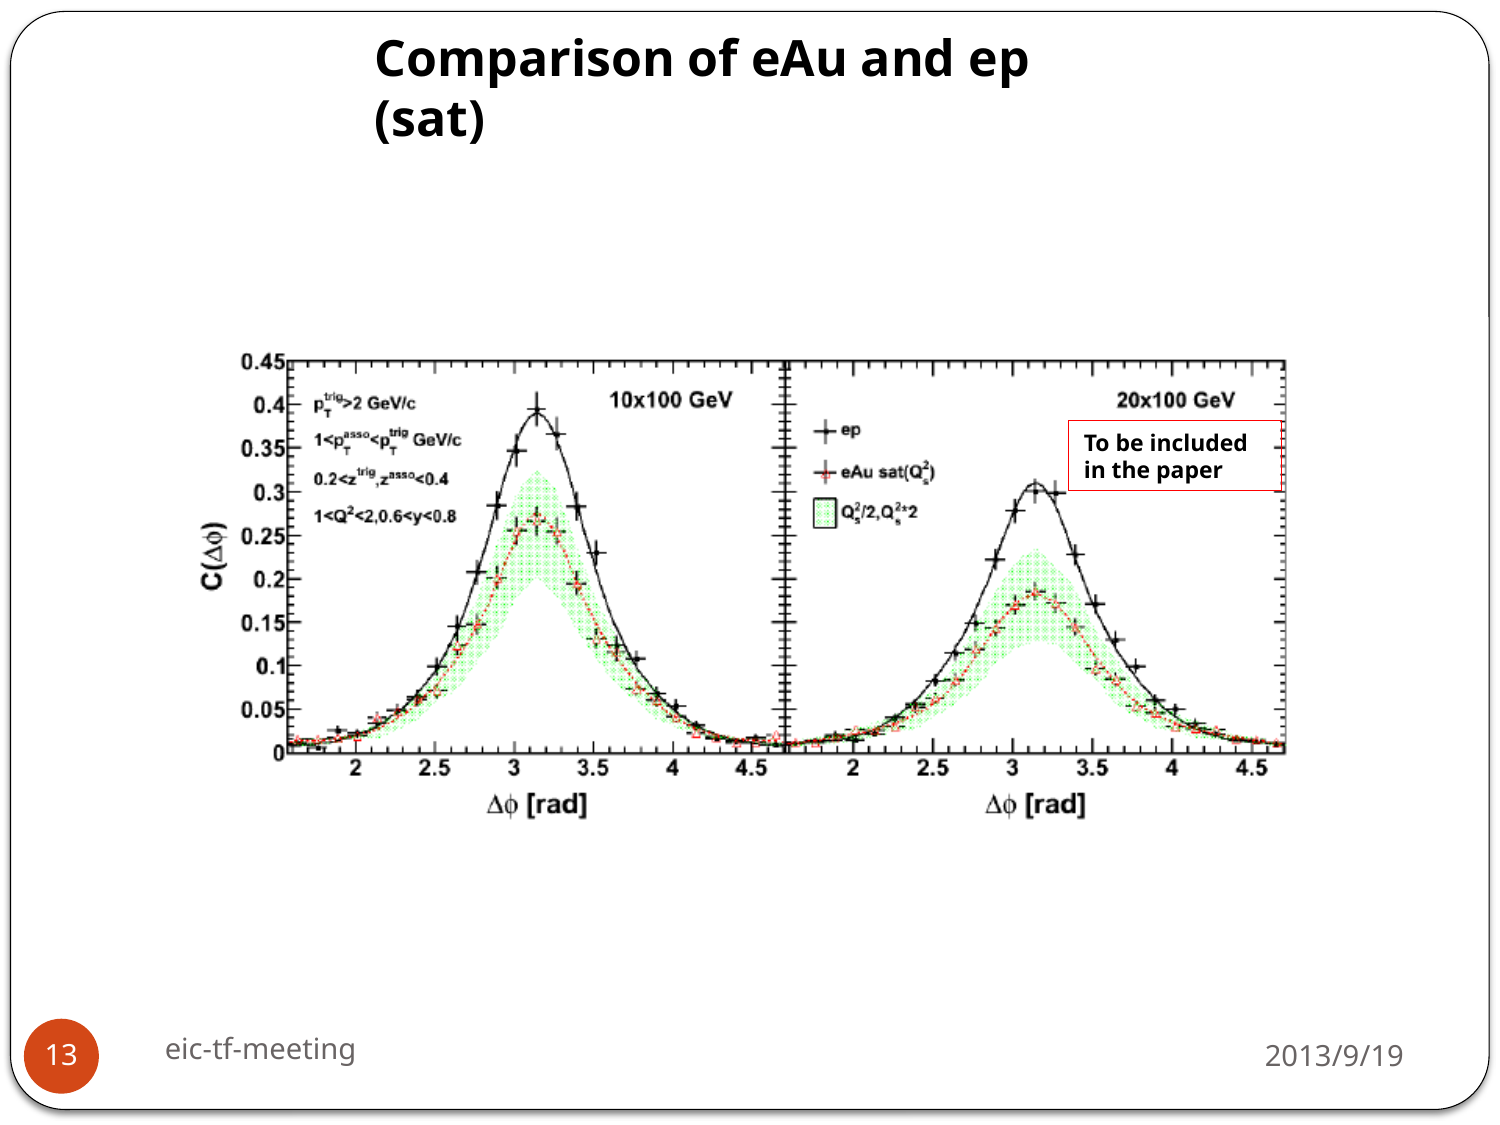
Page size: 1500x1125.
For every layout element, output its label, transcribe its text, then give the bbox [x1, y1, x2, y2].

slide_number 13 [23, 1018, 99, 1094]
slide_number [1012, 1015, 1419, 1094]
picture [145, 284, 1355, 841]
footer eic-tf-meeting [150, 1012, 800, 1088]
text_box Comparison of eAu and ep (sat) [360, 19, 1164, 154]
